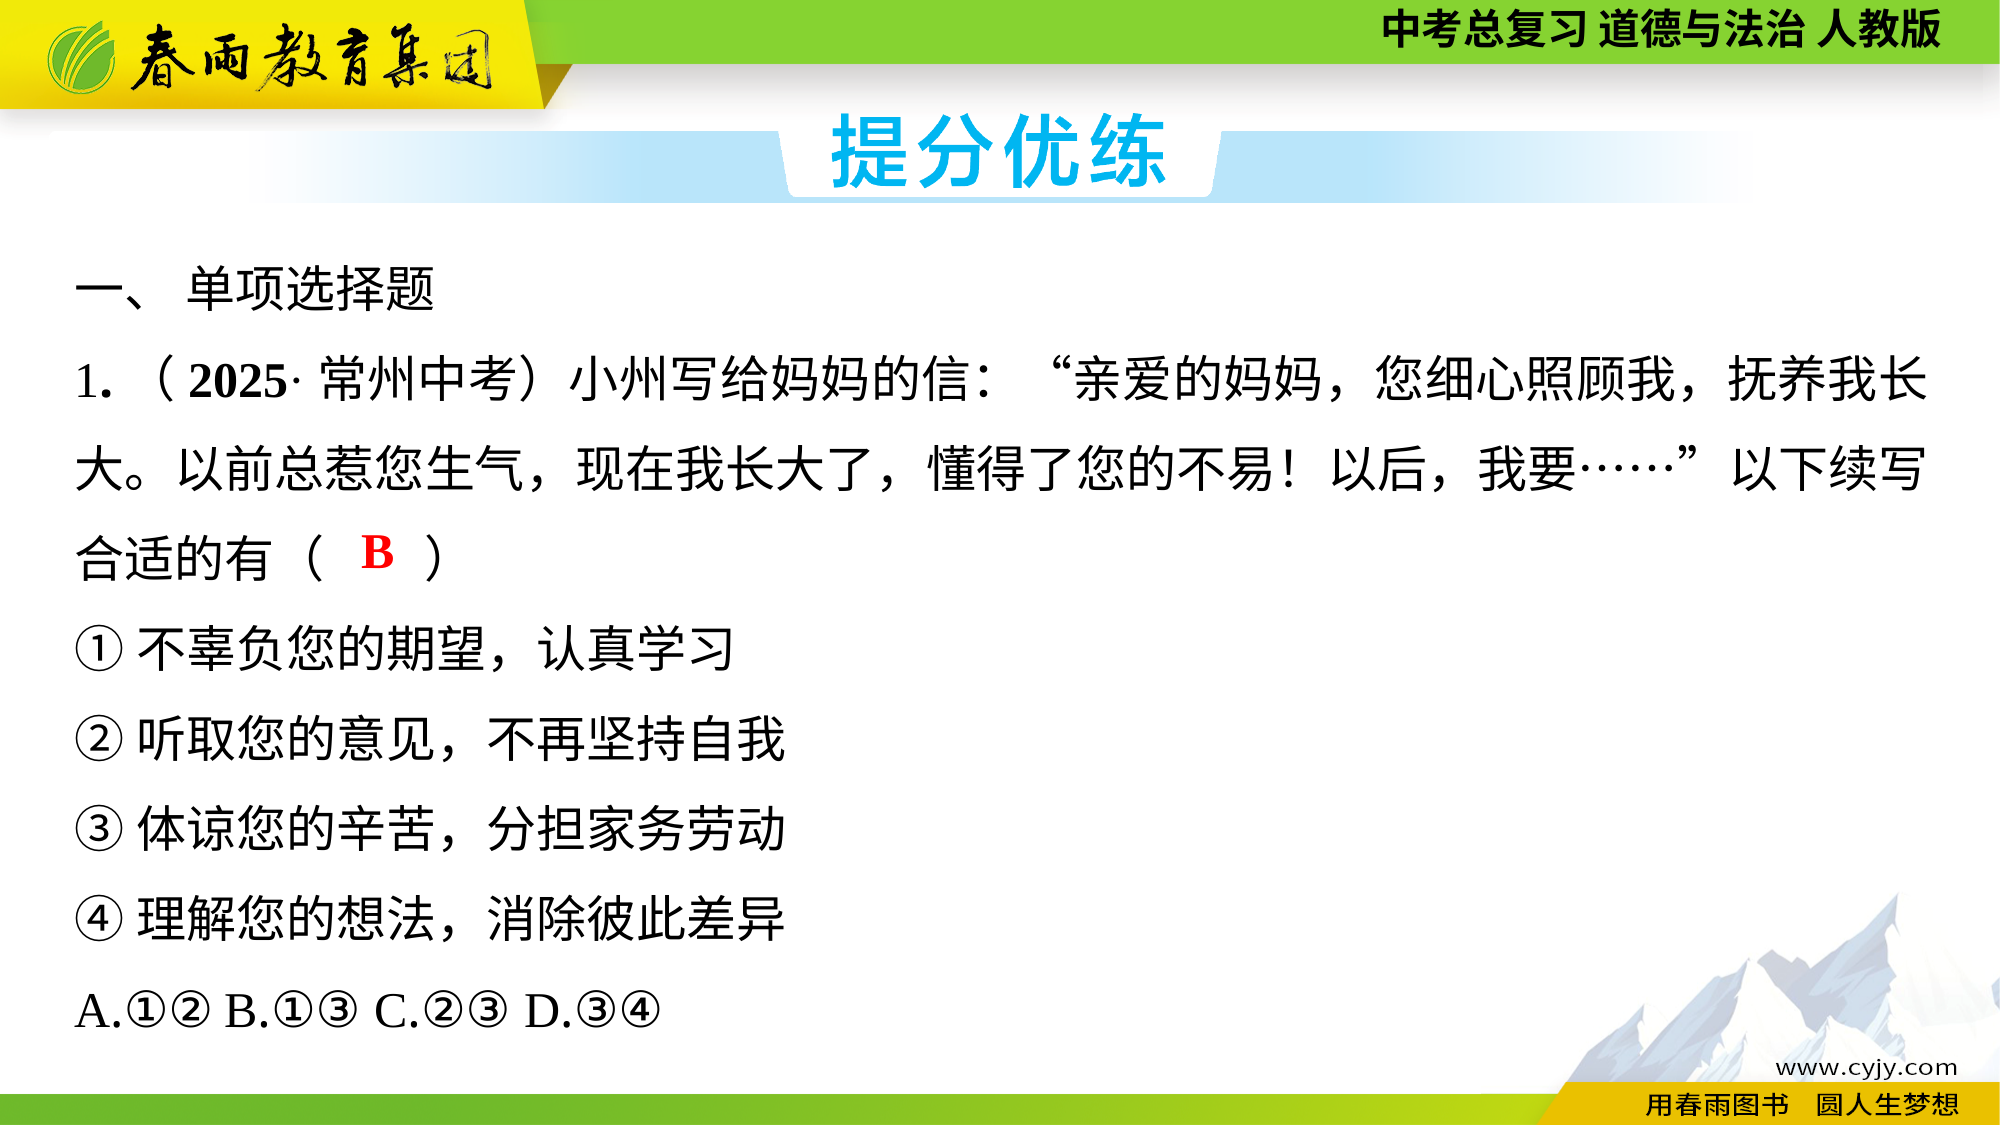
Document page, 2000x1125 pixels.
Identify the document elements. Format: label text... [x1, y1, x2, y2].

text_box B [346, 510, 410, 586]
picture [0, 0, 2000, 1125]
list 一、 单项选择题 1.（2025·常州中考）小州写给妈妈的信：“亲爱的妈妈，您细心照顾我，抚养我长大。以前总惹您生气，现在我长大了，懂得了您的不易！以后，我要……”以下续写合适的有（ ） ①不辜负您的期望，认真学习 ②听取您的意见，不再坚持自我 ③体谅您的辛苦，分担家务劳动 ④理解您的想法，消除彼此差异 A.①② B.①③ C.②③ D.③④ [59, 219, 1944, 1042]
